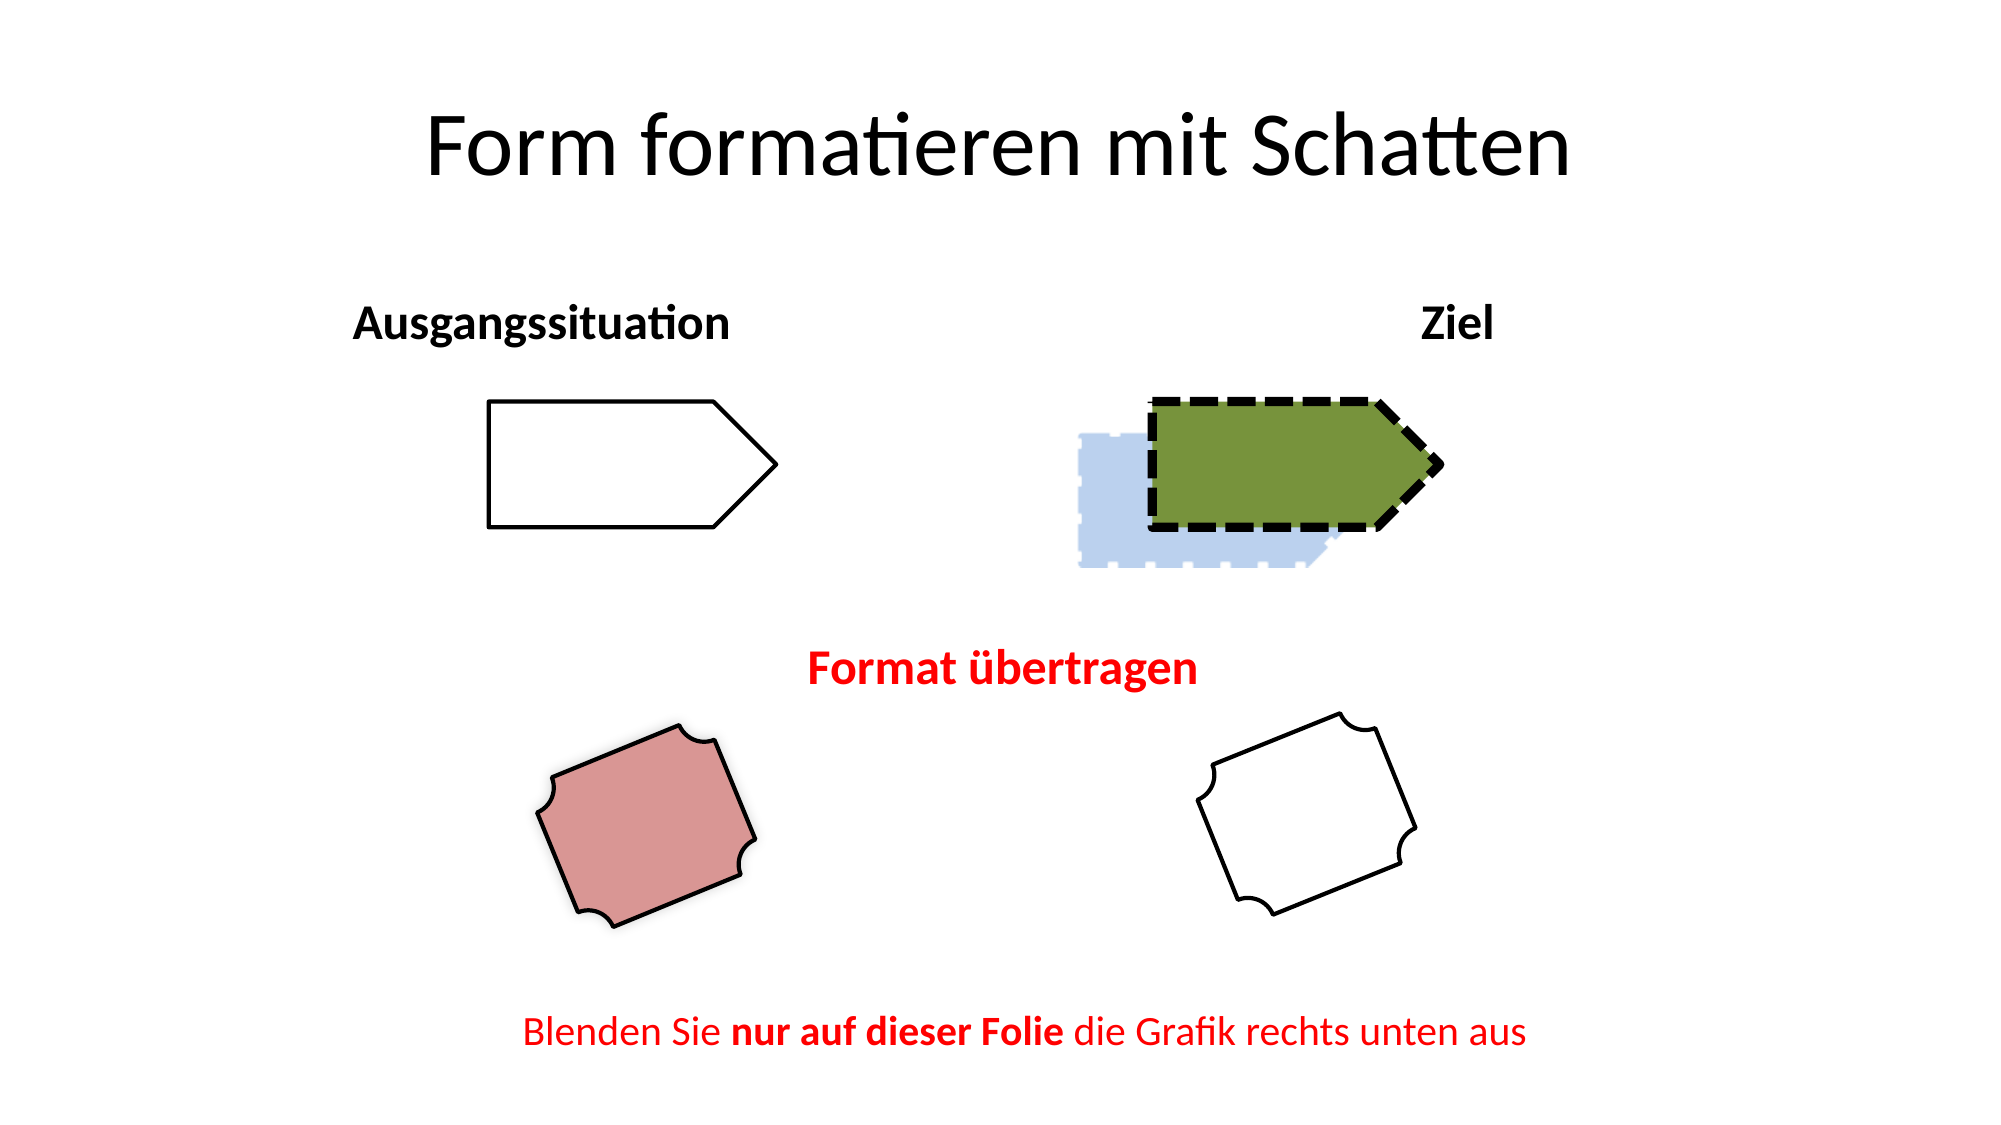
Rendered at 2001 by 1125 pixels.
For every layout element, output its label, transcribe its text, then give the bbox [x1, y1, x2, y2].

text_box [1195, 711, 1418, 917]
text_box [486, 399, 779, 530]
text_box Format übertragen [671, 597, 1335, 703]
title Form formatieren mit Schatten [99, 45, 1900, 233]
list Ausgangssituation [99, 251, 984, 357]
text_box [535, 723, 758, 929]
list Ziel [1015, 251, 1900, 357]
text_box Blenden Sie nur auf dieser Folie die Grafik rechts unten aus [507, 996, 1575, 1061]
text_box [1150, 399, 1442, 530]
